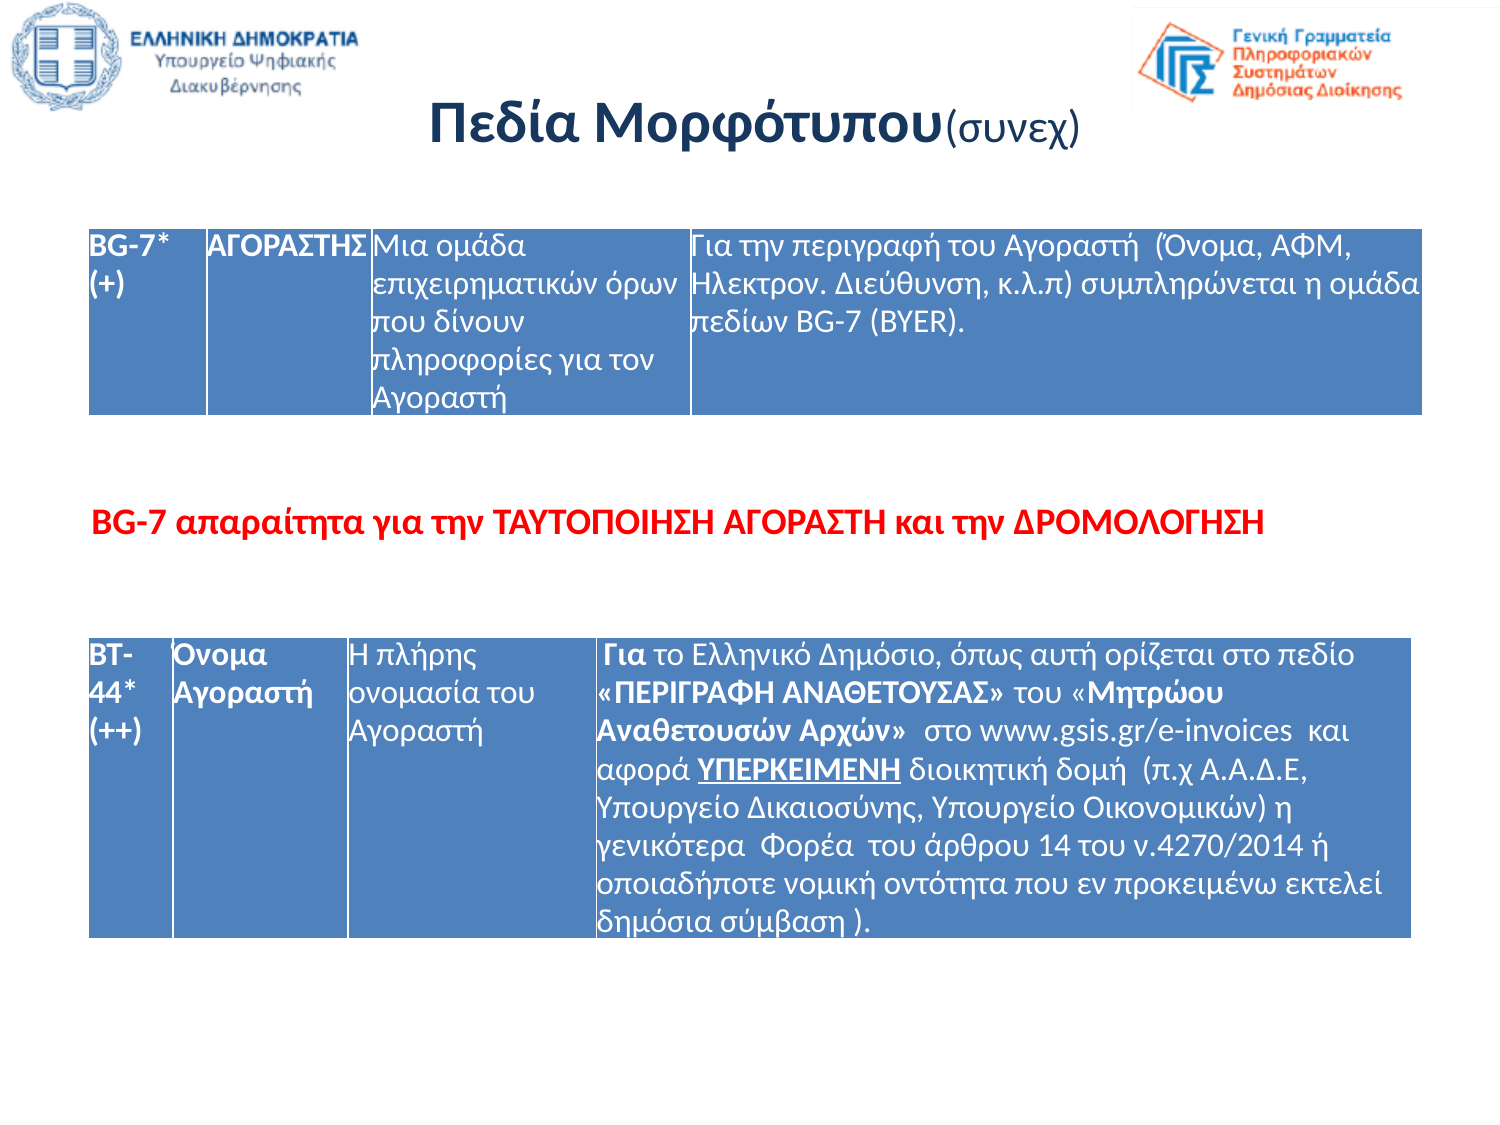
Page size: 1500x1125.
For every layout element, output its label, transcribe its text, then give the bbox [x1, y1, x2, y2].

table_header Όνομα Αγοραστή [174, 638, 347, 938]
table_header BT-44* (++) [89, 638, 172, 938]
text_box BG-7 απαραίτητα για την ΤΑΥΤΟΠΟΙΗΣΗ ΑΓΟΡΑΣΤΗ και την ΔΡΟΜΟΛΟΓΗΣΗ [76, 490, 1341, 550]
table_header Μια ομάδα επιχειρηματικών όρων που δίνουν πληροφορίες για τον Αγοραστή [373, 229, 690, 415]
table_header BG-7* (+) [89, 229, 206, 415]
table_header Για το Ελληνικό Δημόσιο, όπως αυτή ορίζεται στο πεδίο «ΠΕΡΙΓΡΑΦΗ ΑΝΑΘΕΤΟΥΣΑΣ» του «Μητρώου Αναθετουσών Αρχών» στο www.gsis.gr/e-invoices και αφορά ΥΠΕΡΚΕΙΜΕΝΗ διοικητική δομή (π.χ Α.Α.Δ.Ε, Υπουργείο Δικαιοσύνης, Υπουργείο Οικονομικών) η γενικότερα Φορέα του άρθρου 14 του ν.4270/2014 ή οποιαδήποτε νομική οντότητα που εν προκειμένω εκτελεί δημόσια σύμβαση ). [597, 638, 1411, 938]
text_box Πεδία Μορφότυπου(συνεχ) [277, 89, 1235, 197]
table_header Η πλήρης ονομασία του Αγοραστή [349, 638, 596, 938]
table_header Για την περιγραφή του Αγοραστή (Όνομα, ΑΦΜ, Ηλεκτρον. Διεύθυνση, κ.λ.π) συμπληρώνεται η ομάδα πεδίων BG-7 (BYER). [692, 229, 1422, 415]
table_header ΑΓΟΡΑΣΤΗΣ [208, 229, 371, 415]
